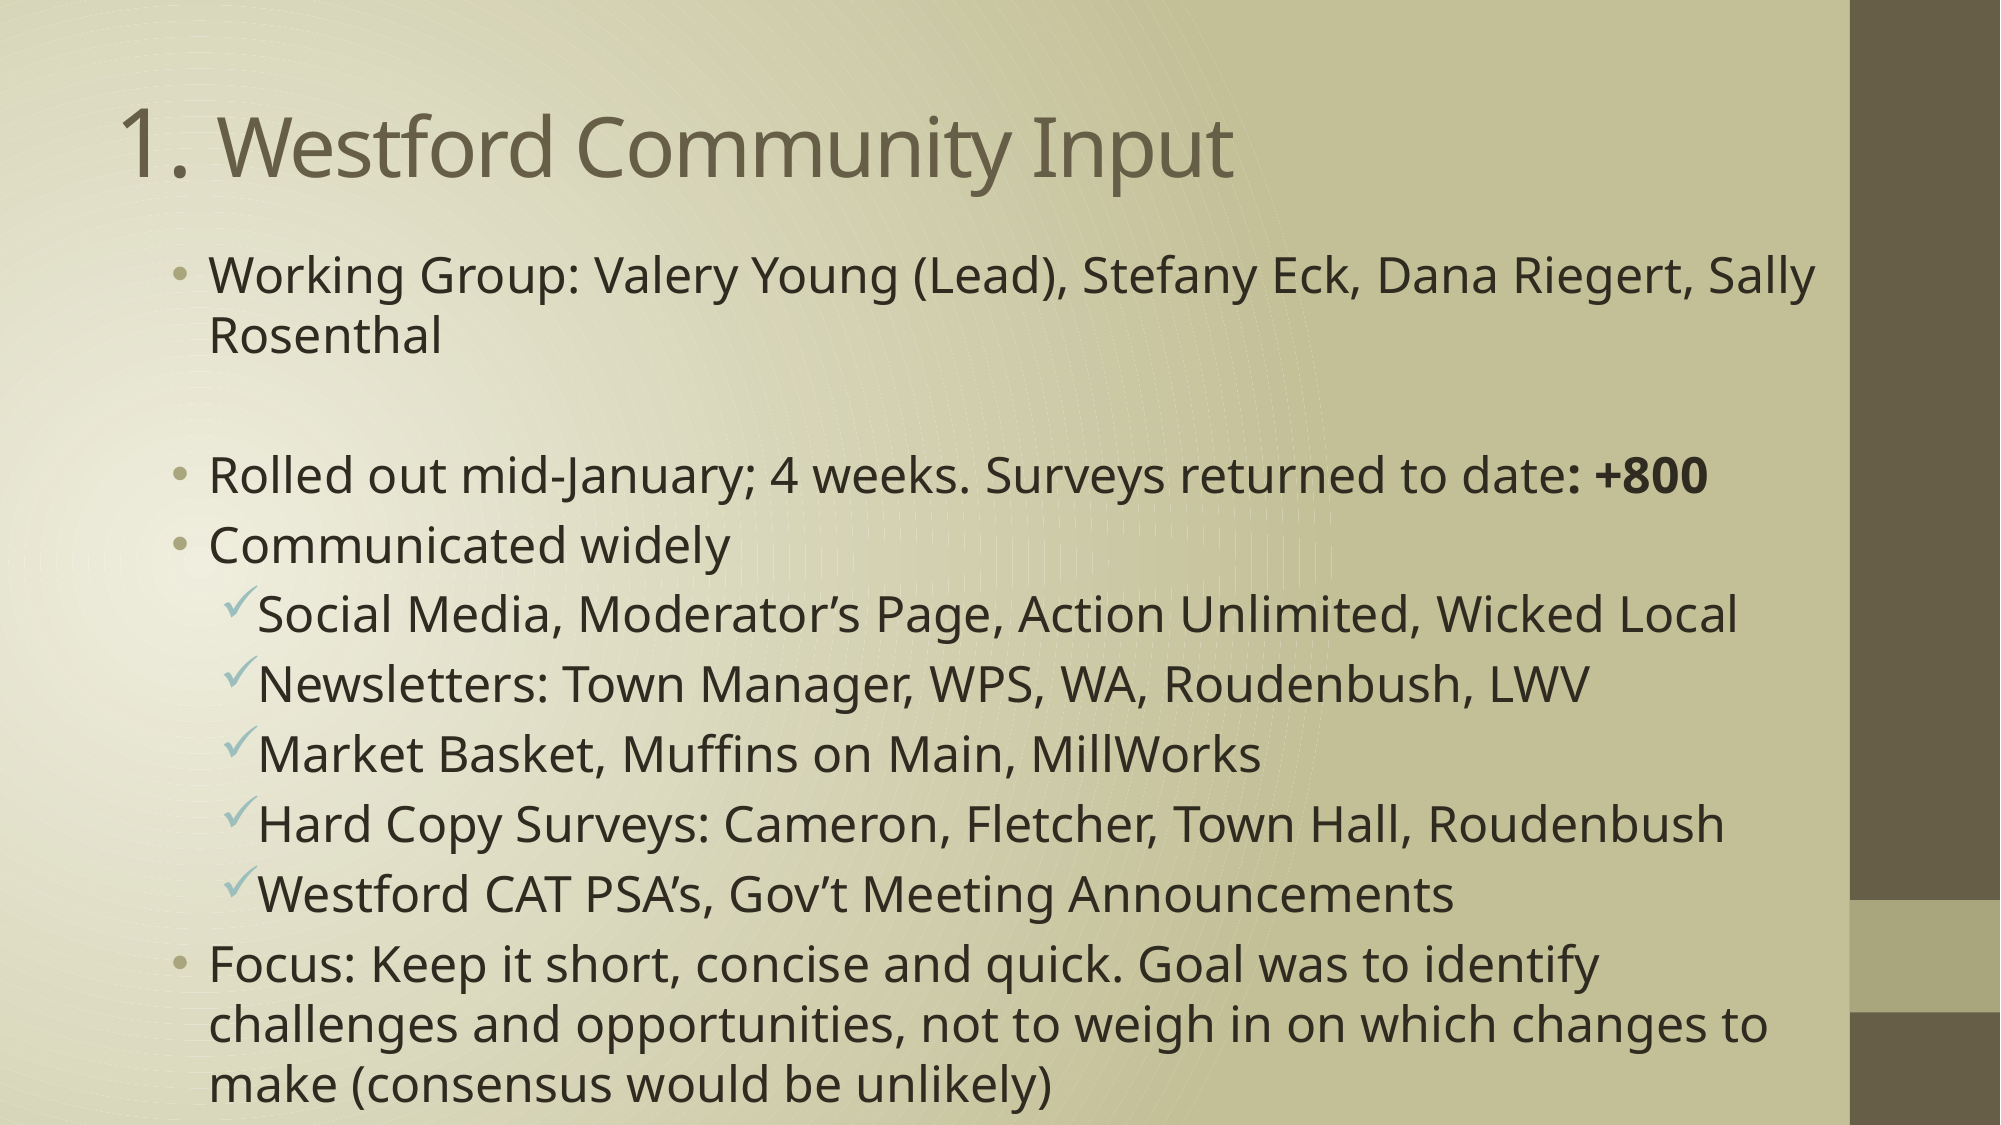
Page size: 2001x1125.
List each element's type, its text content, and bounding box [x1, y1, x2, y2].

list Working Group: Valery Young (Lead), Stefany Eck, Dana Riegert, Sally Rosenthal Rolled out mid-January; 4 weeks. Surveys returned to date: +800 Communicated widely Social Media, Moderator’s Page, Action Unlimited, Wicked Local Newsletters: Town Manager, WPS, WA, Roudenbush, LWV Market Basket, Muffins on Main, MillWorks Hard Copy Surveys: Cameron, Fletcher, Town Hall, Roudenbush Westford CAT PSA’s, Gov’t Meeting Announcements Focus: Keep it short, concise and quick. Goal was to identify challenges and opportunities, not to weigh in on which changes to make (consensus would be unlikely) [137, 187, 1863, 1125]
title 1. Westford Community Input [99, 45, 1767, 233]
